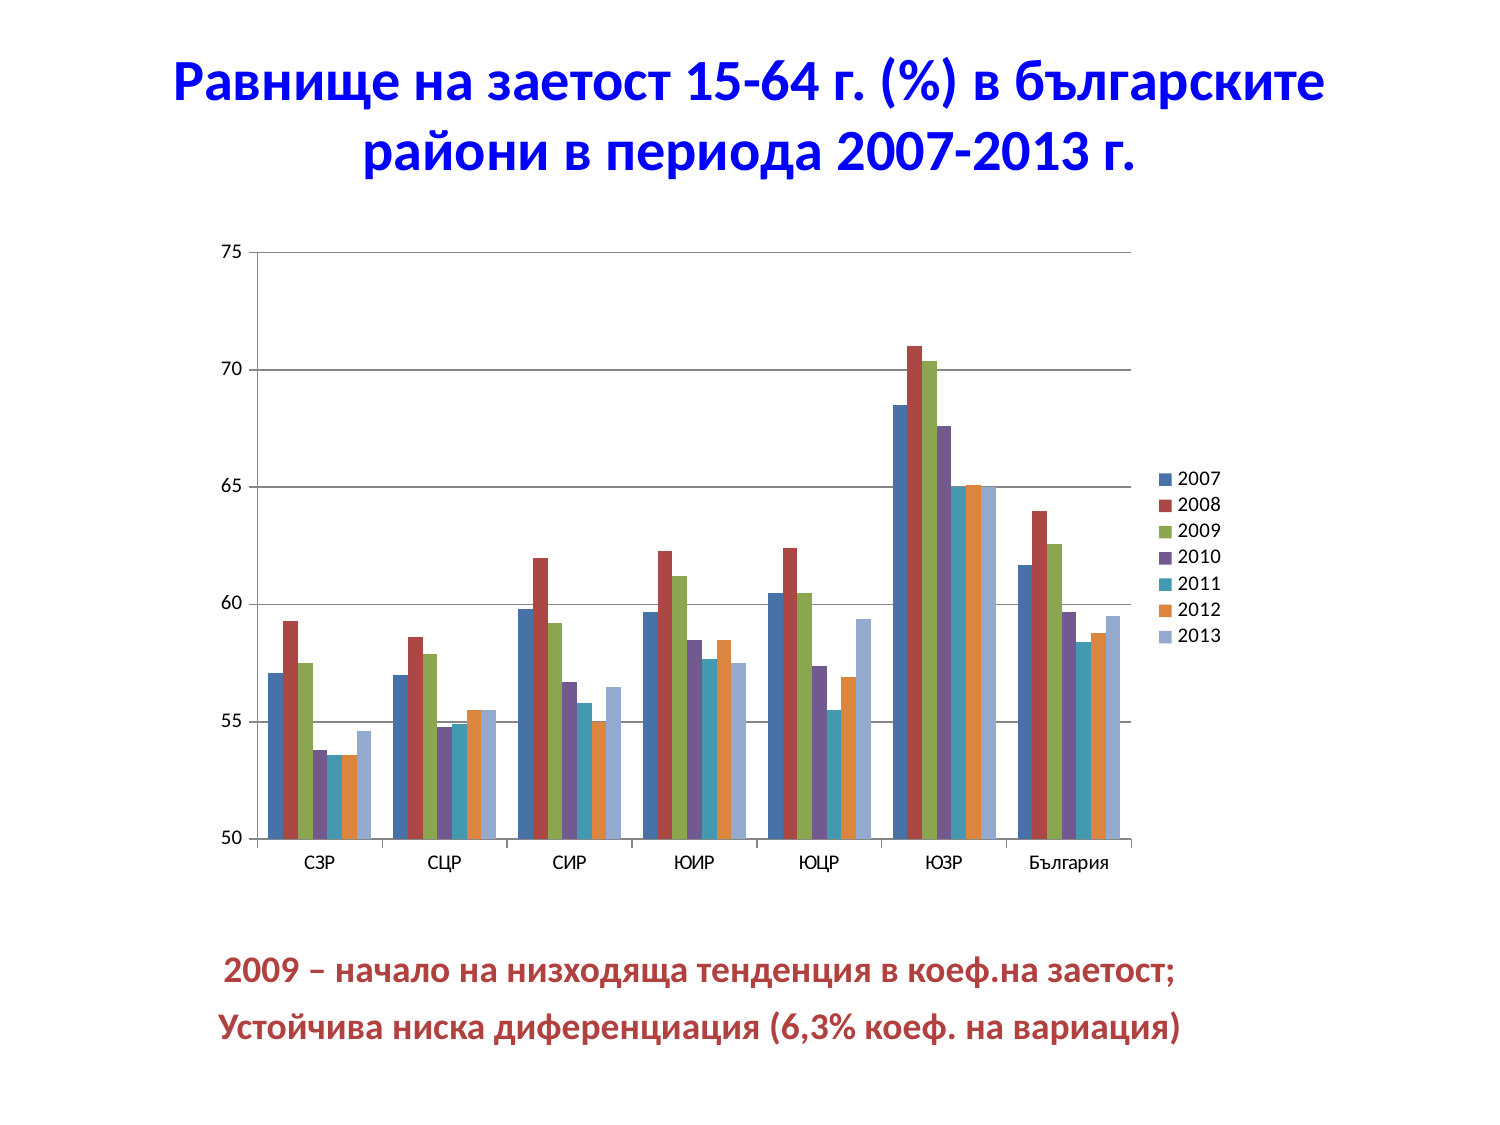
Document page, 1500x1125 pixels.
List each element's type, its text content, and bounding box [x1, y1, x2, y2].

chart [199, 228, 1241, 888]
title Равнище на заетост 15-64 г. (%) в българските райони в периода 2007-2013 г. [75, 37, 1425, 188]
text_box 2009 – начало на низходяща тенденция в коеф.на заетост; Устойчива ниска диференциация (6,3% коеф. на вариация) [99, 937, 1300, 1055]
